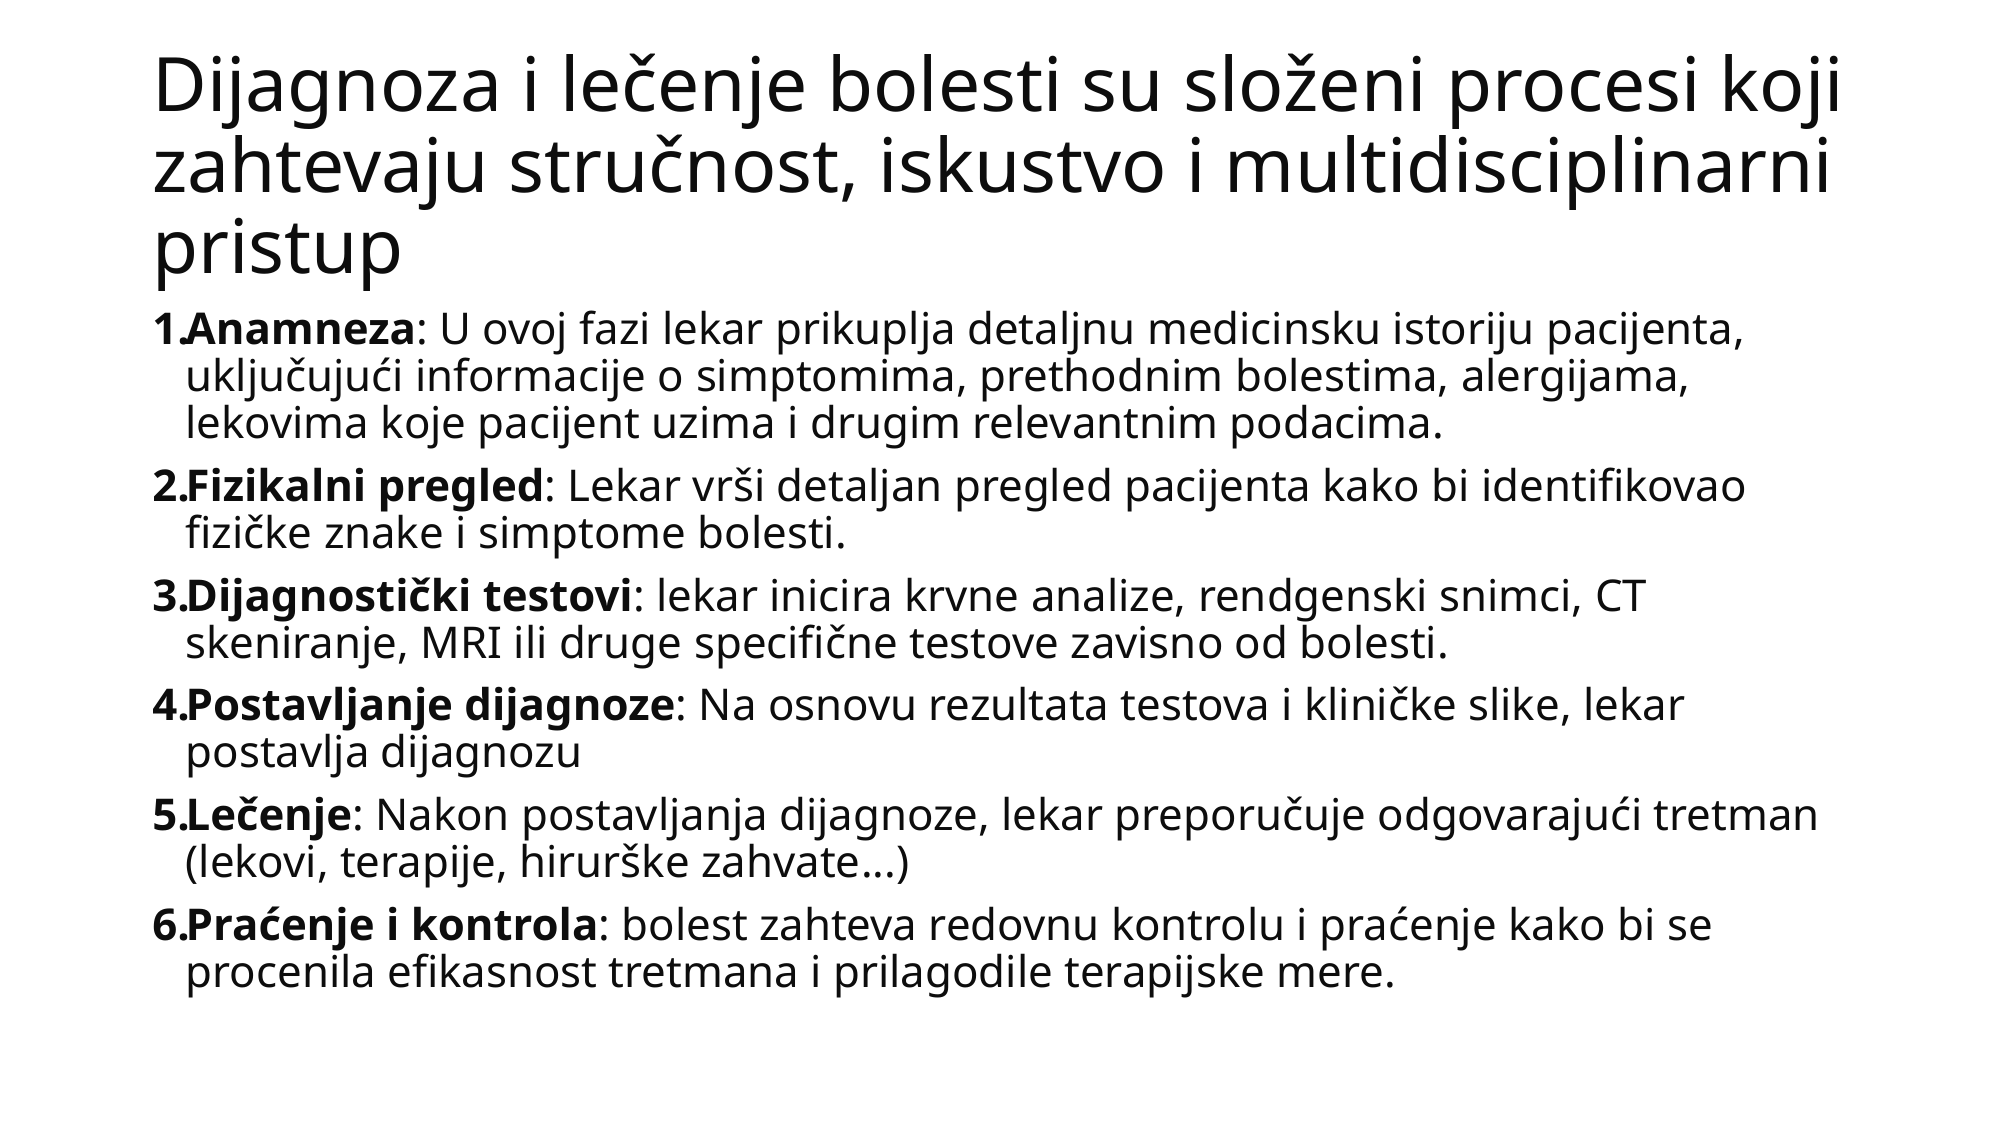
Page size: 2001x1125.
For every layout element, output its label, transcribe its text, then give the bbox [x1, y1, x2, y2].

title Dijagnoza i lečenje bolesti su složeni procesi koji zahtevaju stručnost, iskustvo i multidisciplinarni pristup [137, 59, 1863, 278]
list Anamneza: U ovoj fazi lekar prikuplja detaljnu medicinsku istoriju pacijenta, uključujući informacije o simptomima, prethodnim bolestima, alergijama, lekovima koje pacijent uzima i drugim relevantnim podacima. Fizikalni pregled: Lekar vrši detaljan pregled pacijenta kako bi identifikovao fizičke znake i simptome bolesti. Dijagnostički testovi: lekar inicira krvne analize, rendgenski snimci, CT skeniranje, MRI ili druge specifične testove zavisno od bolesti. Postavljanje dijagnoze: Na osnovu rezultata testova i kliničke slike, lekar postavlja dijagnozu Lečenje: Nakon postavljanja dijagnoze, lekar preporučuje odgovarajući tretman (lekovi, terapije, hirurške zahvate...) Praćenje i kontrola: bolest zahteva redovnu kontrolu i praćenje kako bi se procenila efikasnost tretmana i prilagodile terapijske mere. [137, 299, 1863, 1014]
